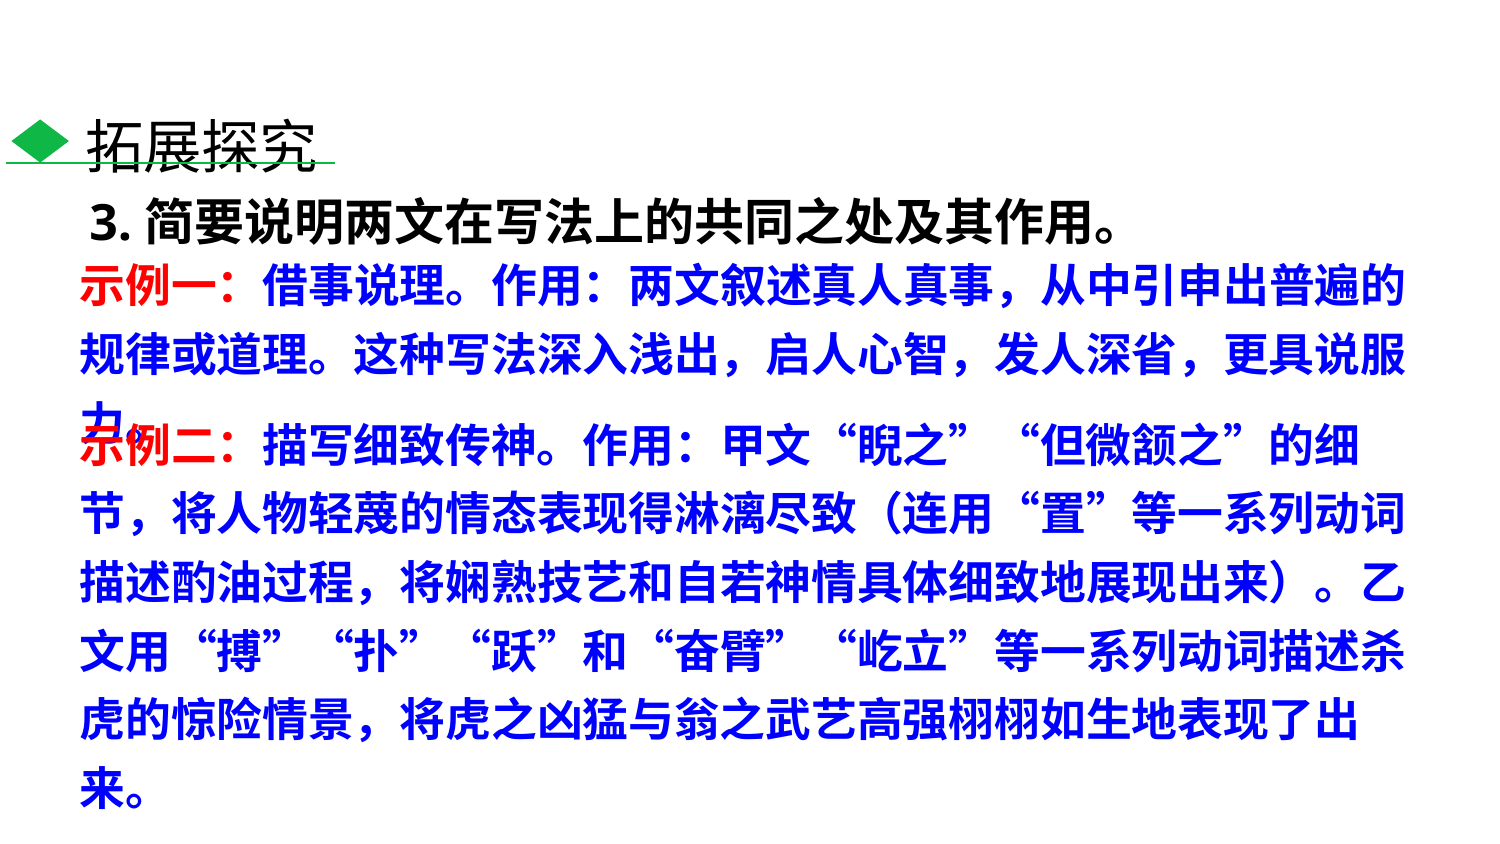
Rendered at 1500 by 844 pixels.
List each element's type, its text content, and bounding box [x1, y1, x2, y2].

text_box 示例一：借事说理。作用：两文叙述真人真事，从中引申出普遍的规律或道理。这种写法深入浅出，启人心智，发人深省，更具说服力。 [64, 235, 1424, 395]
text_box 示例二：描写细致传神。作用：甲文“睨之”“但微颔之”的细节，将人物轻蔑的情态表现得淋漓尽致（连用“置”等一系列动词描述酌油过程，将娴熟技艺和自若神情具体细致地展现出来）。乙文用“搏”“扑”“跃”和“奋臂”“屹立”等一系列动词描述杀虎的惊险情景，将虎之凶猛与翁之武艺高强栩栩如生地表现了出来。 [64, 395, 1449, 823]
text_box 3.简要说明两文在写法上的共同之处及其作用。 [74, 182, 1223, 235]
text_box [5, 102, 336, 189]
